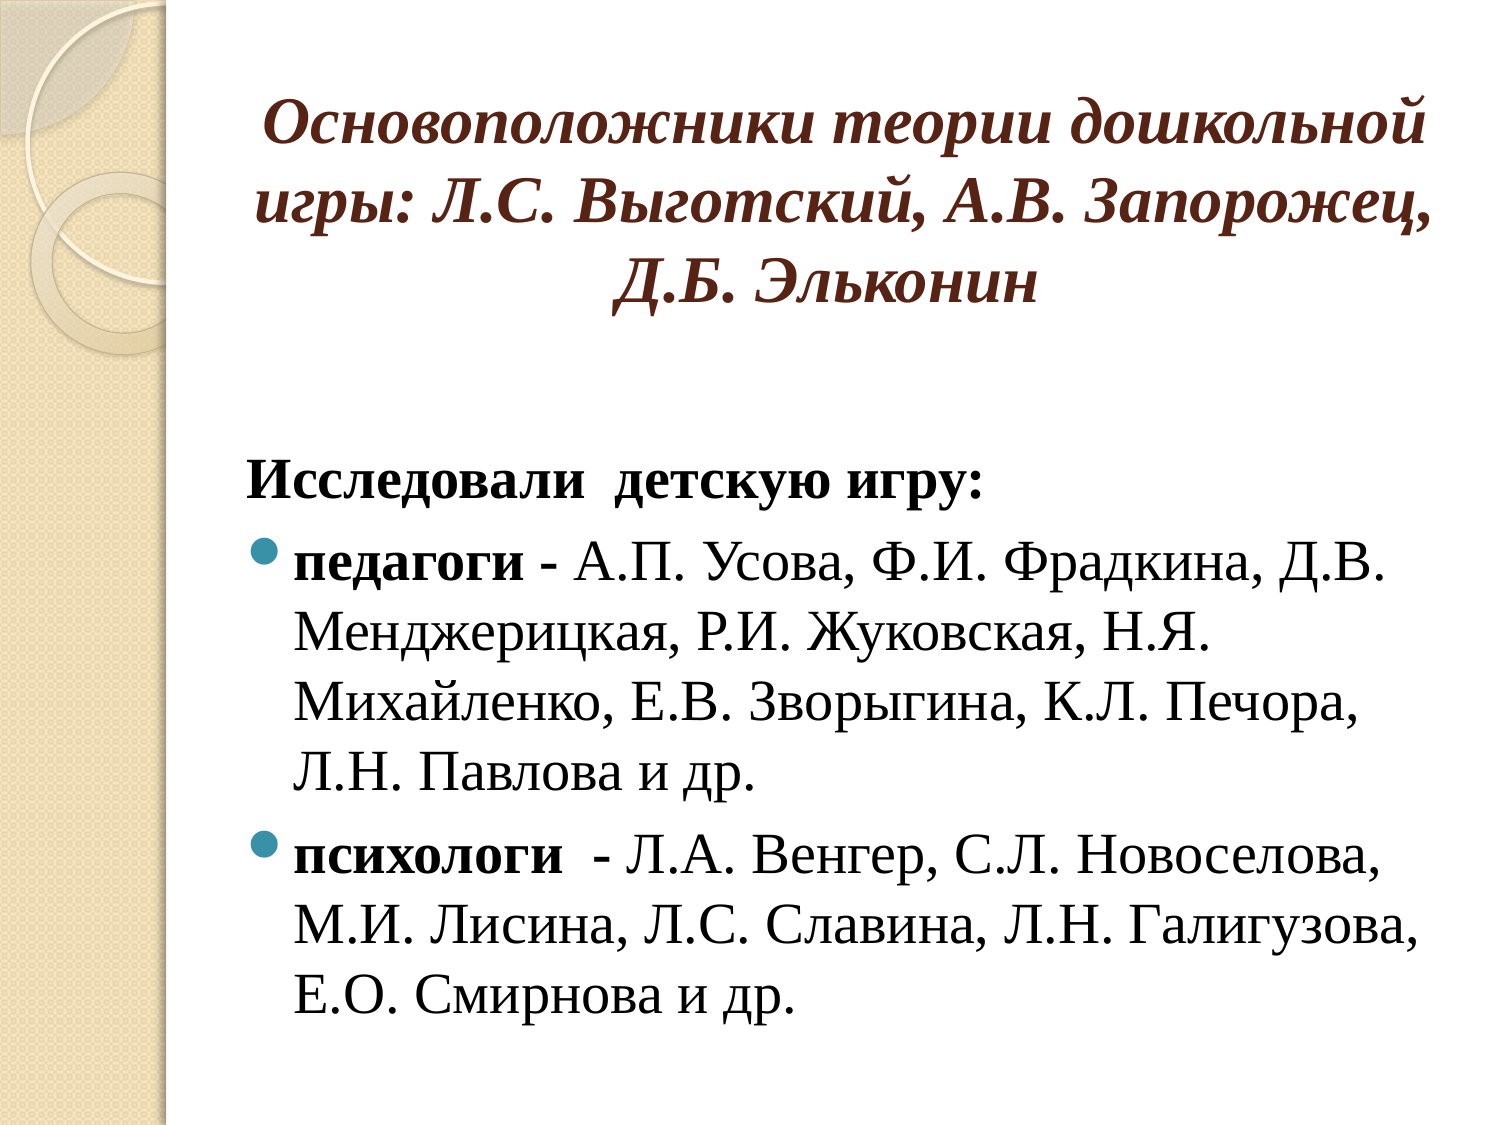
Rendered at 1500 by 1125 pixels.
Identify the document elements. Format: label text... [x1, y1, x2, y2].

list Исследовали детскую игру: педагоги - А.П. Усова, Ф.И. Фрадкина, Д.В. Менджерицкая, Р.И. Жуковская, Н.Я. Михайленко, Е.В. Зворыгина, К.Л. Печора, Л.Н. Павлова и др. психологи - Л.А. Венгер, С.Л. Новоселова, М.И. Лисина, Л.С. Славина, Л.Н. Галигузова, Е.О. Смирнова и др. [218, 432, 1449, 1038]
title Основоположники теории дошкольной игры: Л.С. Выготский, А.В. Запорожец, Д.Б. Эльконин [230, 30, 1461, 362]
